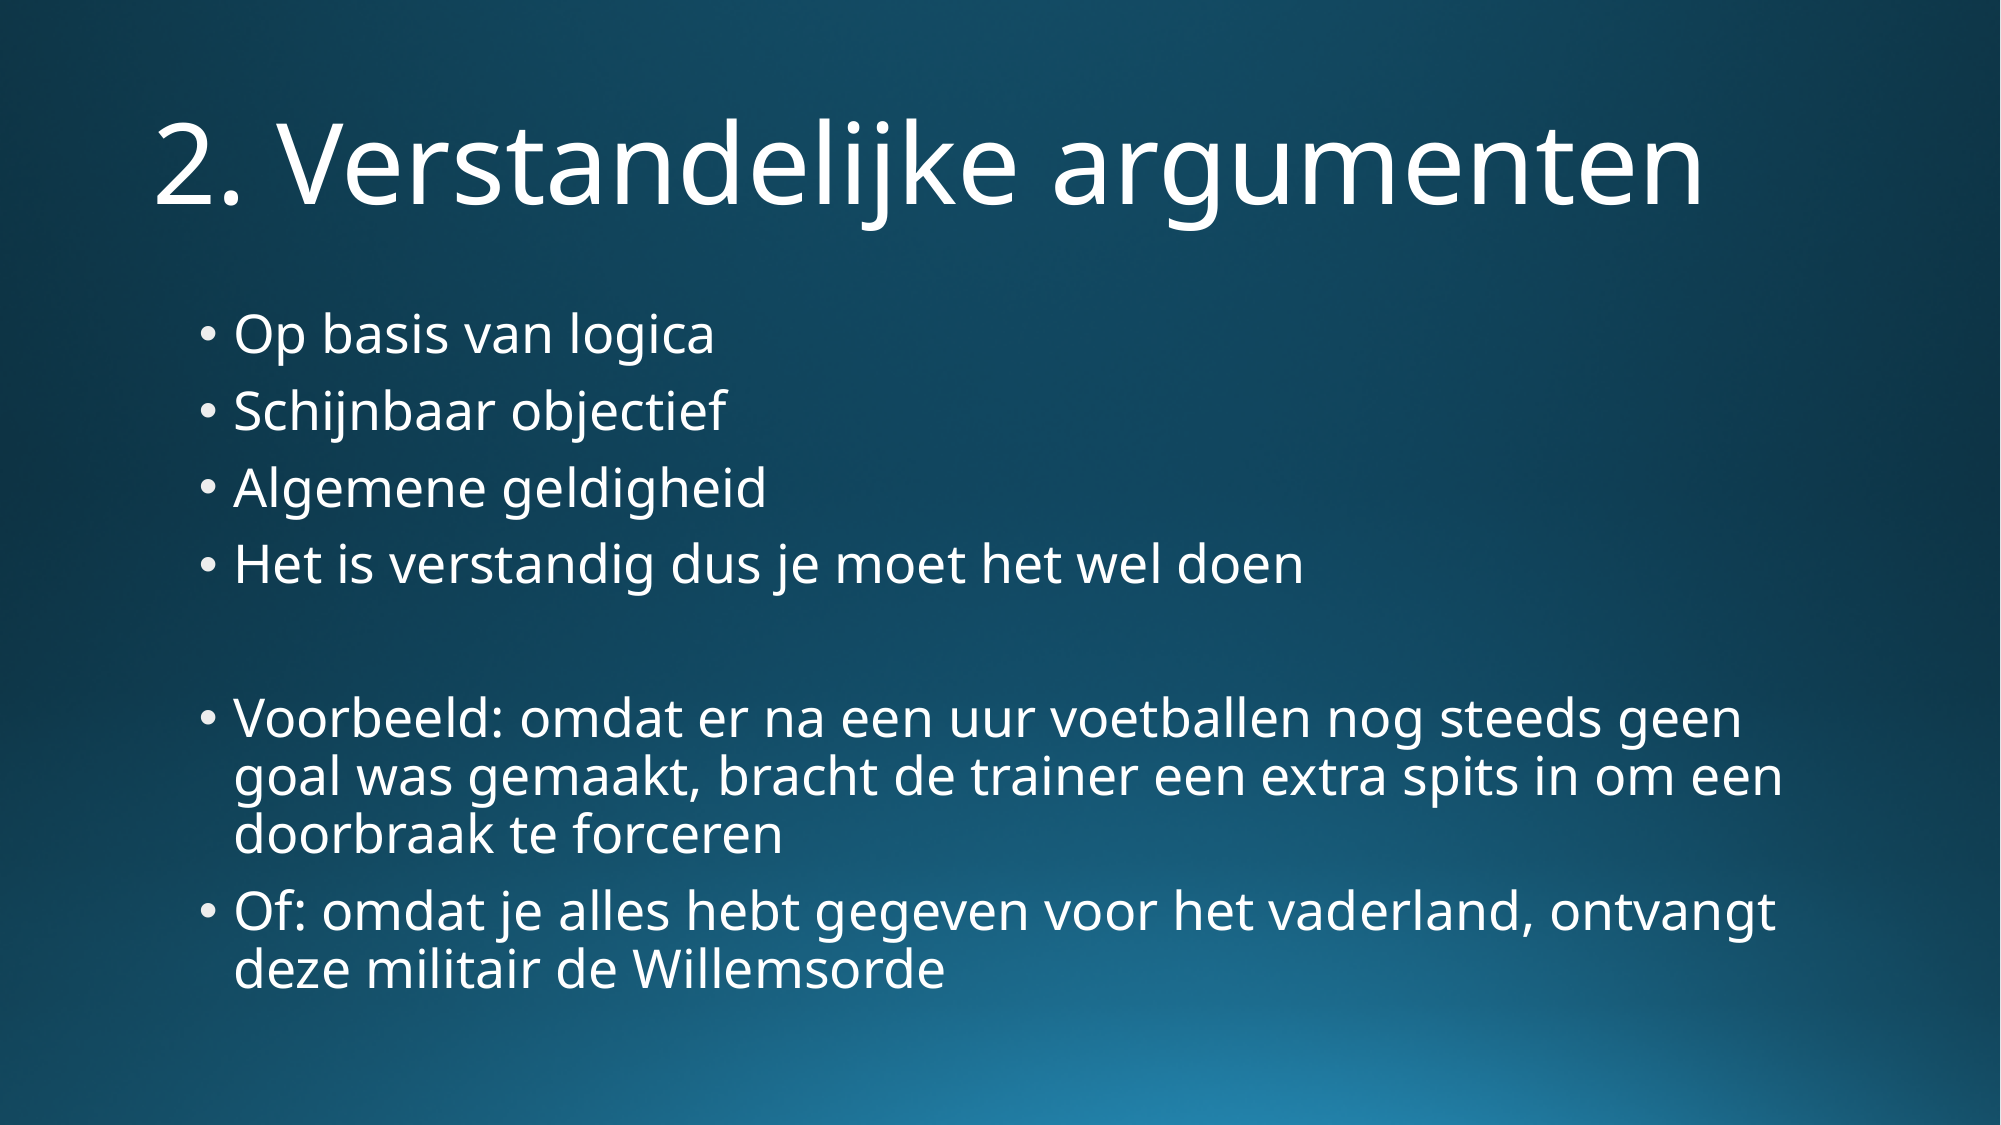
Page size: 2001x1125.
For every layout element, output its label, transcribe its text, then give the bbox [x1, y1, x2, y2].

picture [0, 0, 2001, 1125]
list Op basis van logica Schijnbaar objectief Algemene geldigheid Het is verstandig dus je moet het wel doen Voorbeeld: omdat er na een uur voetballen nog steeds geen goal was gemaakt, bracht de trainer een extra spits in om een doorbraak te forceren Of: omdat je alles hebt gegeven voor het vaderland, ontvangt deze militair de Willemsorde [183, 299, 1863, 1014]
title 2. Verstandelijke argumenten [137, 59, 1863, 278]
